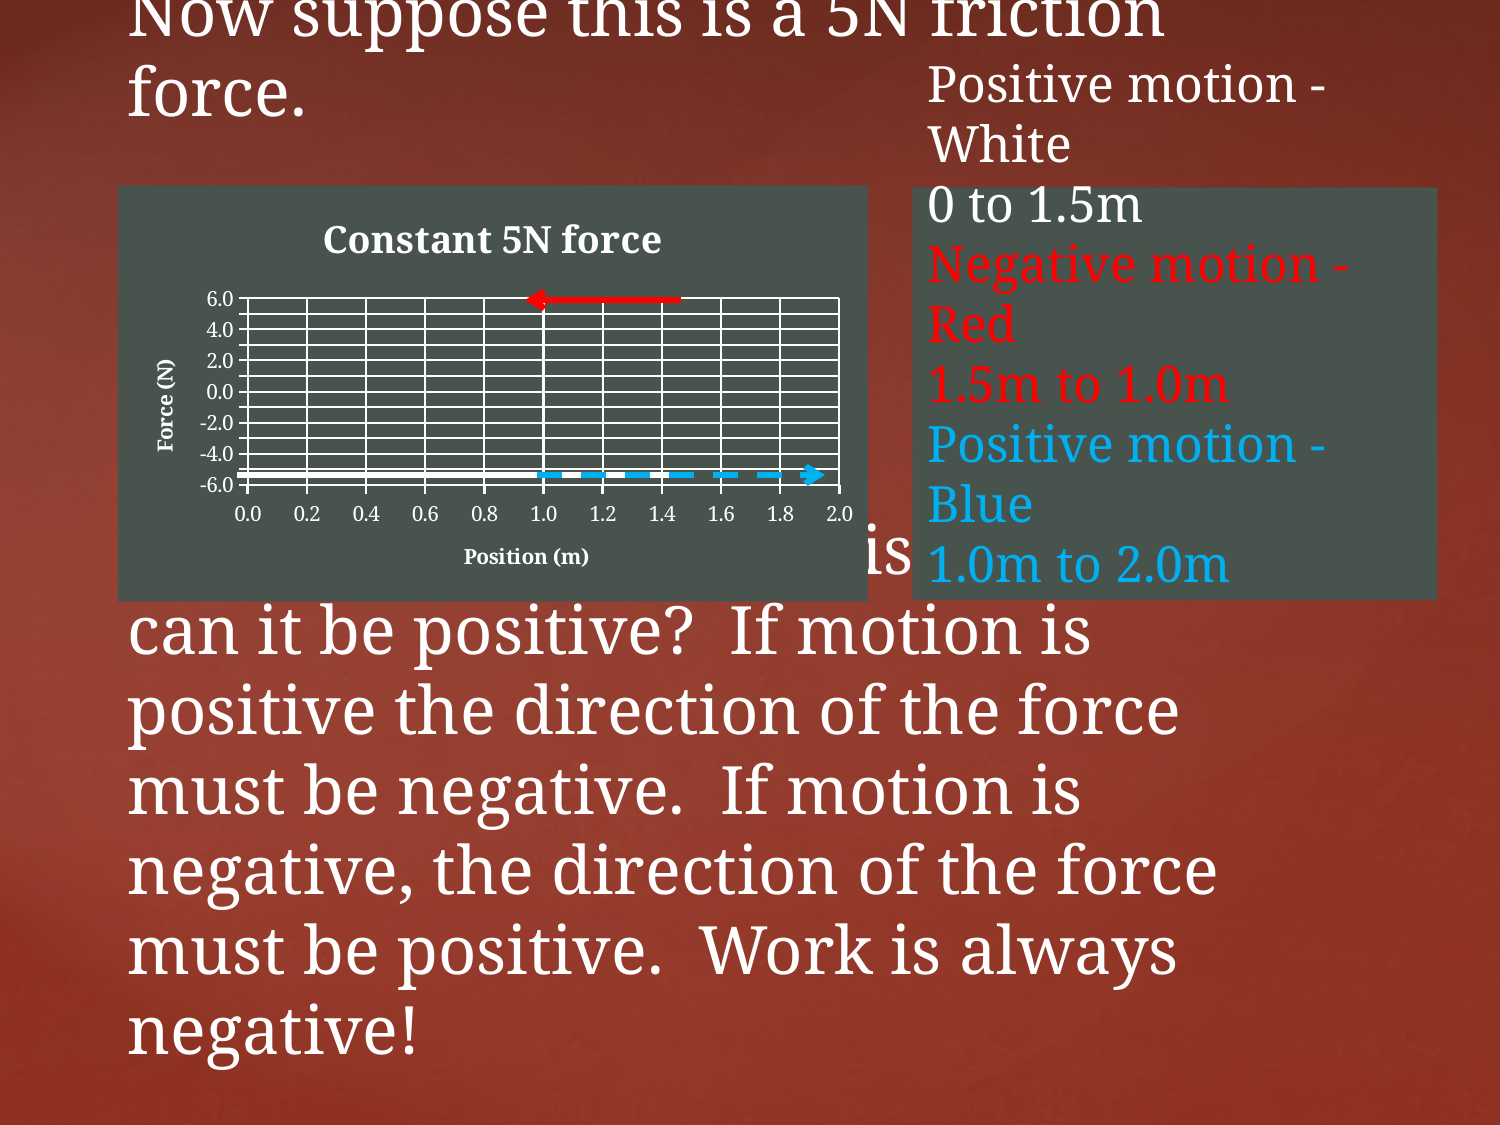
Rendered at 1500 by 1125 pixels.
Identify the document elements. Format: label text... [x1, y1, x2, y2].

chart [117, 184, 869, 603]
title Now suppose this is a 5N friction force. [112, 62, 1350, 138]
text_box Work is area. One box is still 0.5J but can it be positive? If motion is positive the direction of the force must be negative. If motion is negative, the direction of the force must be positive. Work is always negative! [112, 675, 1350, 1075]
text_box Positive motion - White 0 to 1.5m Negative motion - Red 1.5m to 1.0m Positive motion - Blue 1.0m to 2.0m [912, 187, 1438, 600]
